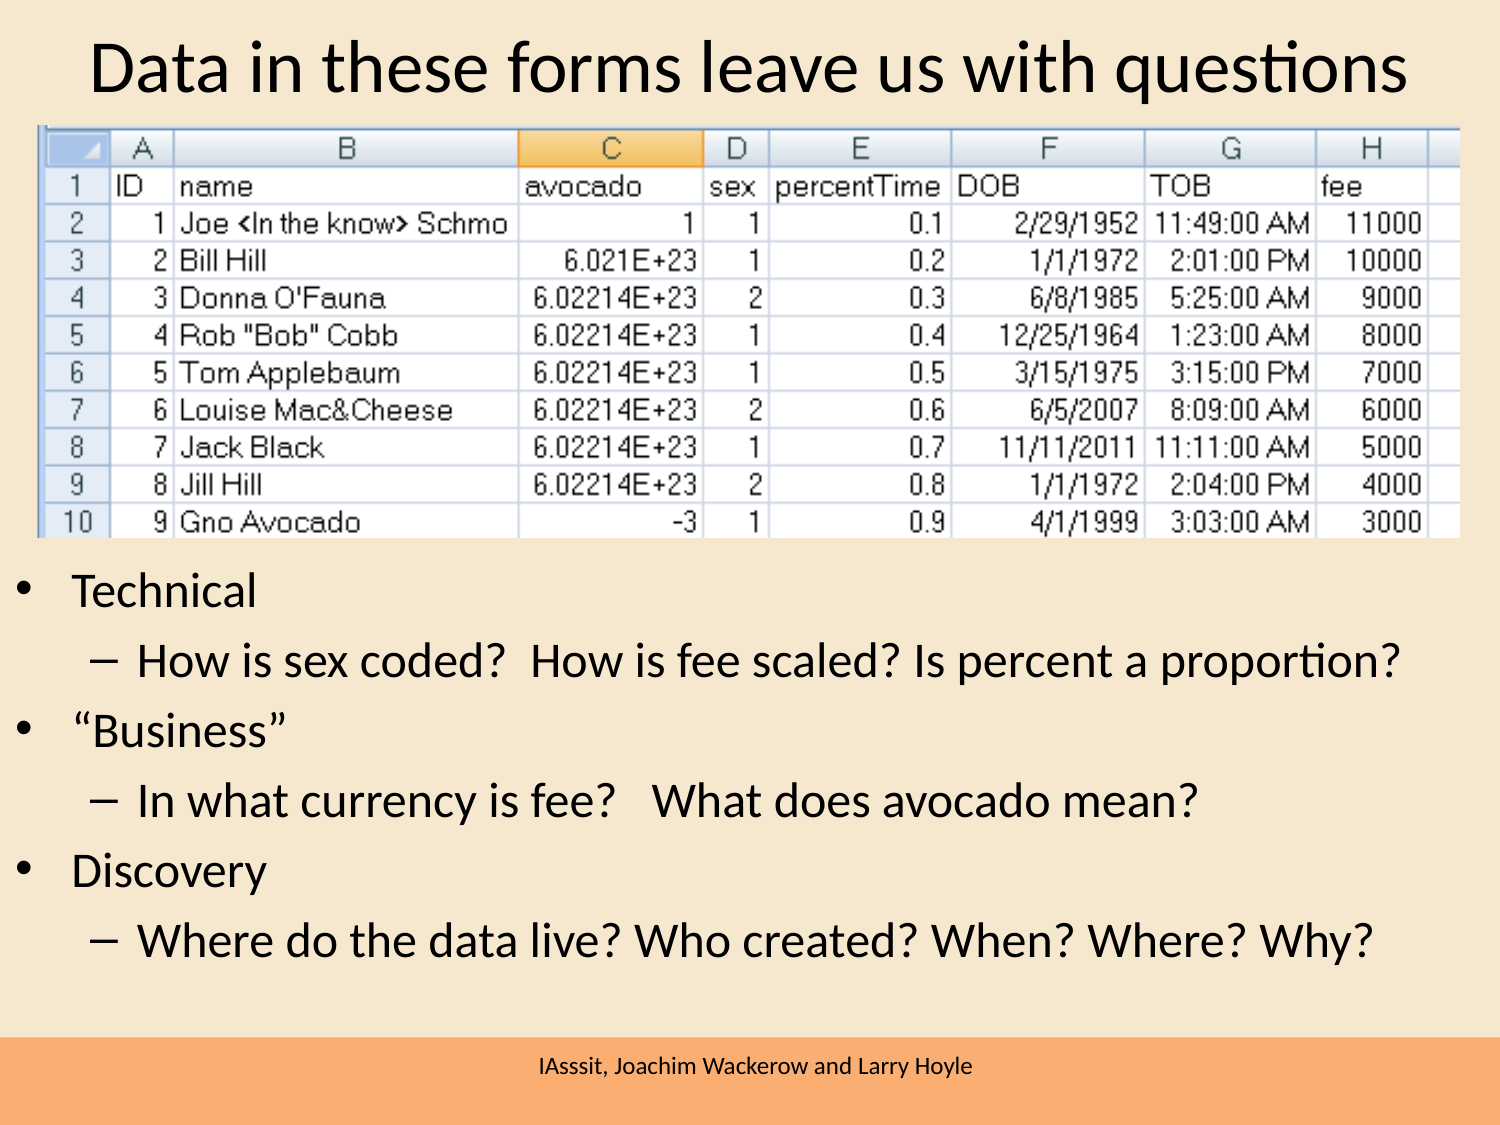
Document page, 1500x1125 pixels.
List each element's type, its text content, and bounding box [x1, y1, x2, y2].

list Technical How is sex coded? How is fee scaled? Is percent a proportion? “Business” In what currency is fee? What does avocado mean? Discovery Where do the data live? Who created? When? Where? Why? [0, 549, 1425, 1038]
title Data in these forms leave us with questions [0, 0, 1500, 125]
footer IAsssit, Joachim Wackerow and Larry Hoyle [399, 1042, 1113, 1103]
picture [37, 124, 1461, 538]
